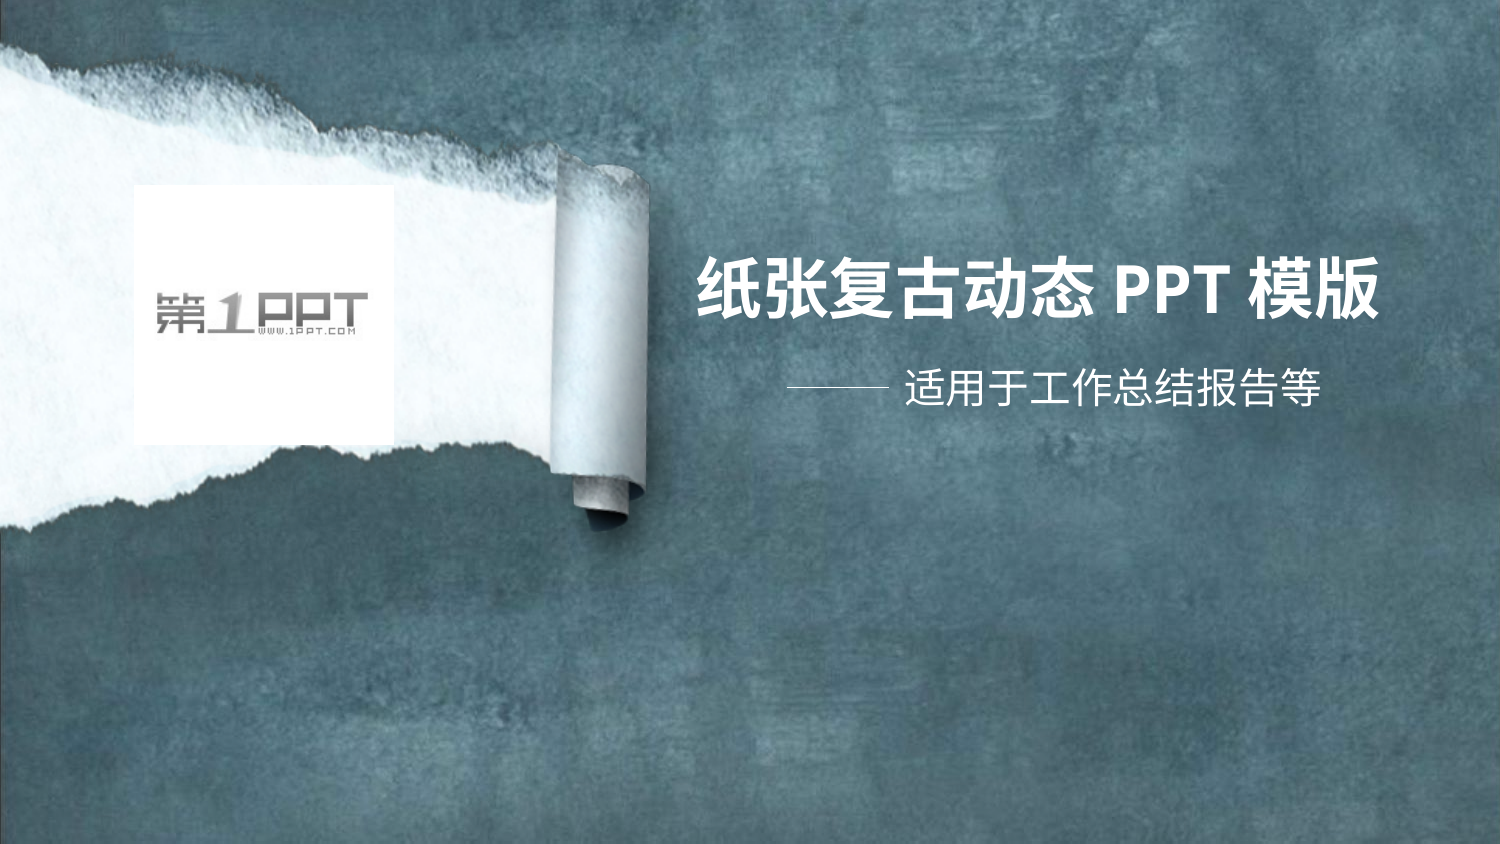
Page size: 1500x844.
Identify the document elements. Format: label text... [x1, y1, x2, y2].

text_box 纸张复古动态PPT模版 [751, 239, 1500, 335]
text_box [0, 0, 751, 701]
text_box 适用于工作总结报告等 [889, 354, 1472, 420]
